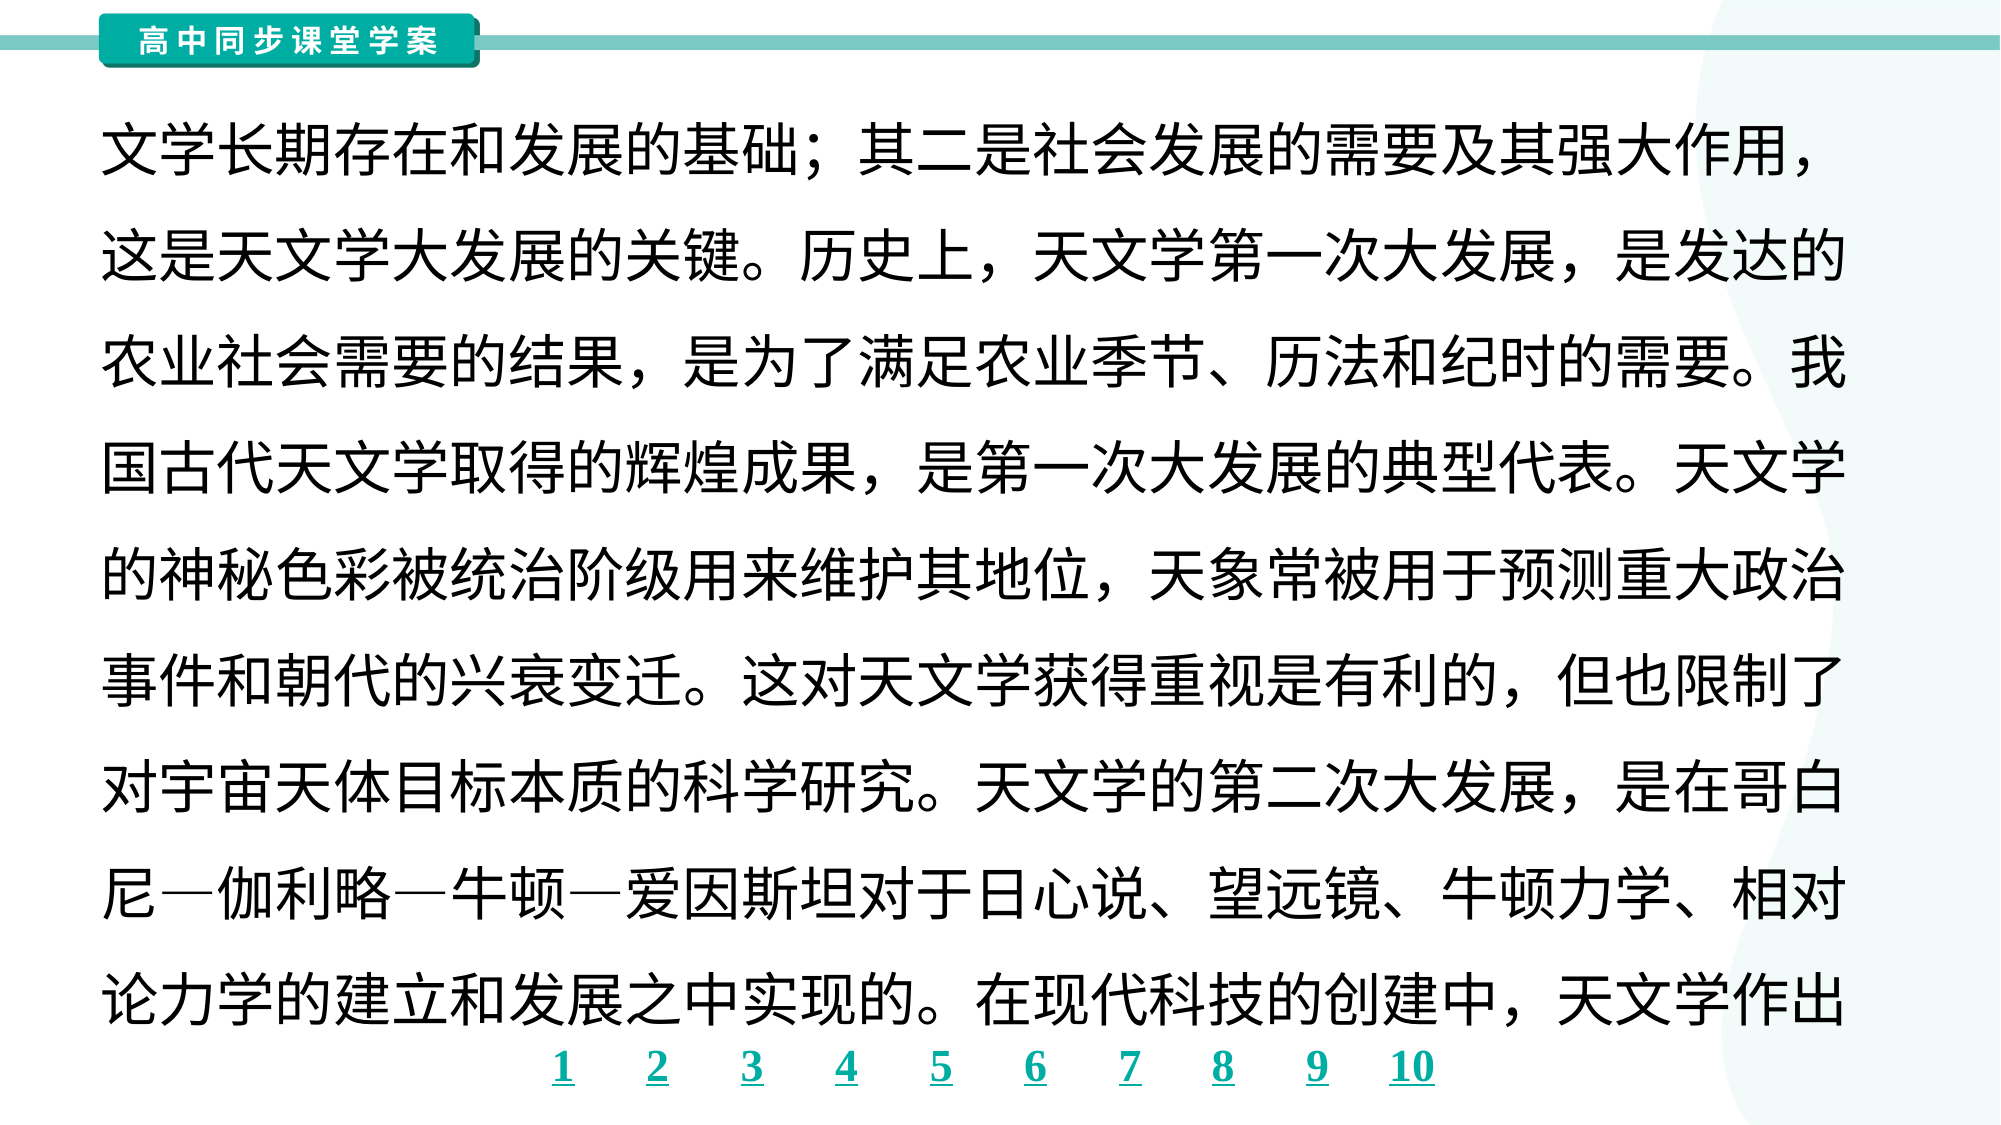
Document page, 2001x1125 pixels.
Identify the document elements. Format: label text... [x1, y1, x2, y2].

text_box 文学长期存在和发展的基础；其二是社会发展的需要及其强大作用， 这是天文学大发展的关键。历史上，天文学第一次大发展，是发达的 农业社会需要的结果，是为了满足农业季节、历法和纪时的需要。我 国古代天文学取得的辉煌成果，是第一次大发展的典型代表。天文学 的神秘色彩被统治阶级用来维护其地位，天象常被用于预测重大政治 事件和朝代的兴衰变迁。这对天文学获得重视是有利的，但也限制了 对宇宙天体目标本质的科学研究。天文学的第二次大发展，是在哥白 尼—伽利略—牛顿—爱因斯坦对于日心说、望远镜、牛顿力学、相对 论力学的建立和发展之中实现的。在现代科技的创建中，天文学作出 [100, 76, 1899, 1033]
picture [0, 0, 2000, 1125]
